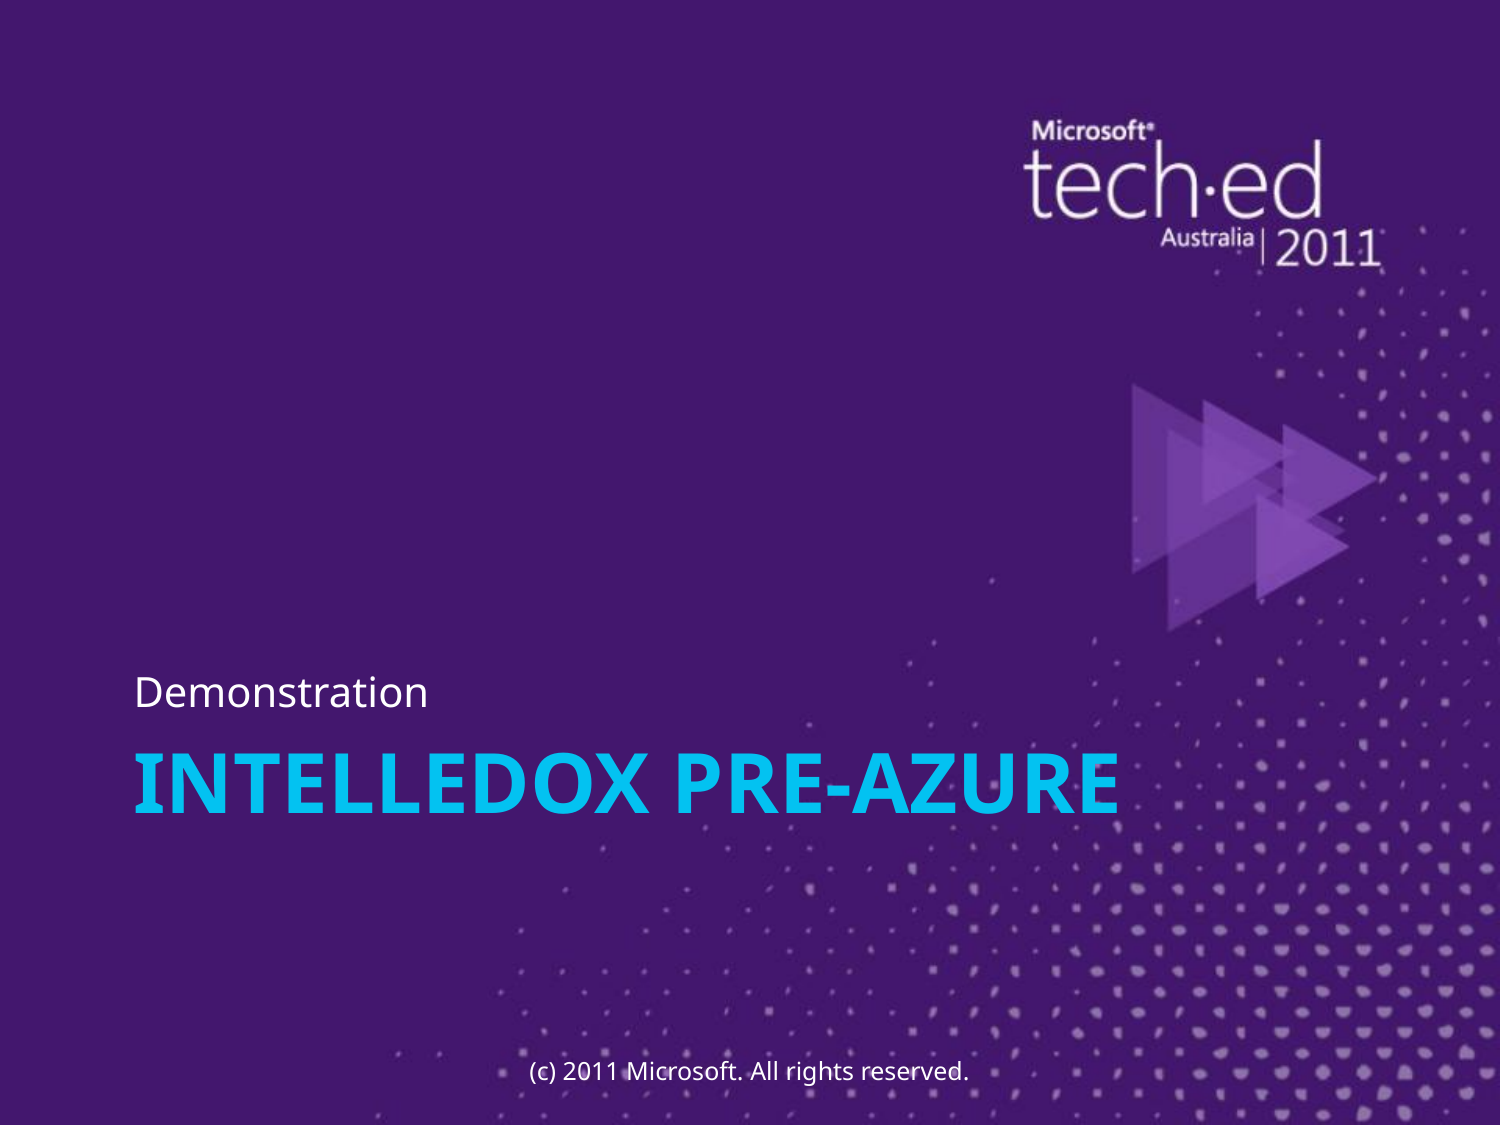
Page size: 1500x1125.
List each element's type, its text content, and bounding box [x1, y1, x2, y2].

list Demonstration [118, 476, 1394, 723]
footer (c) 2011 Microsoft. All rights reserved. [512, 1042, 988, 1103]
title INTELLEDOX pre-Azure [118, 723, 1394, 947]
picture [0, 0, 1500, 1125]
